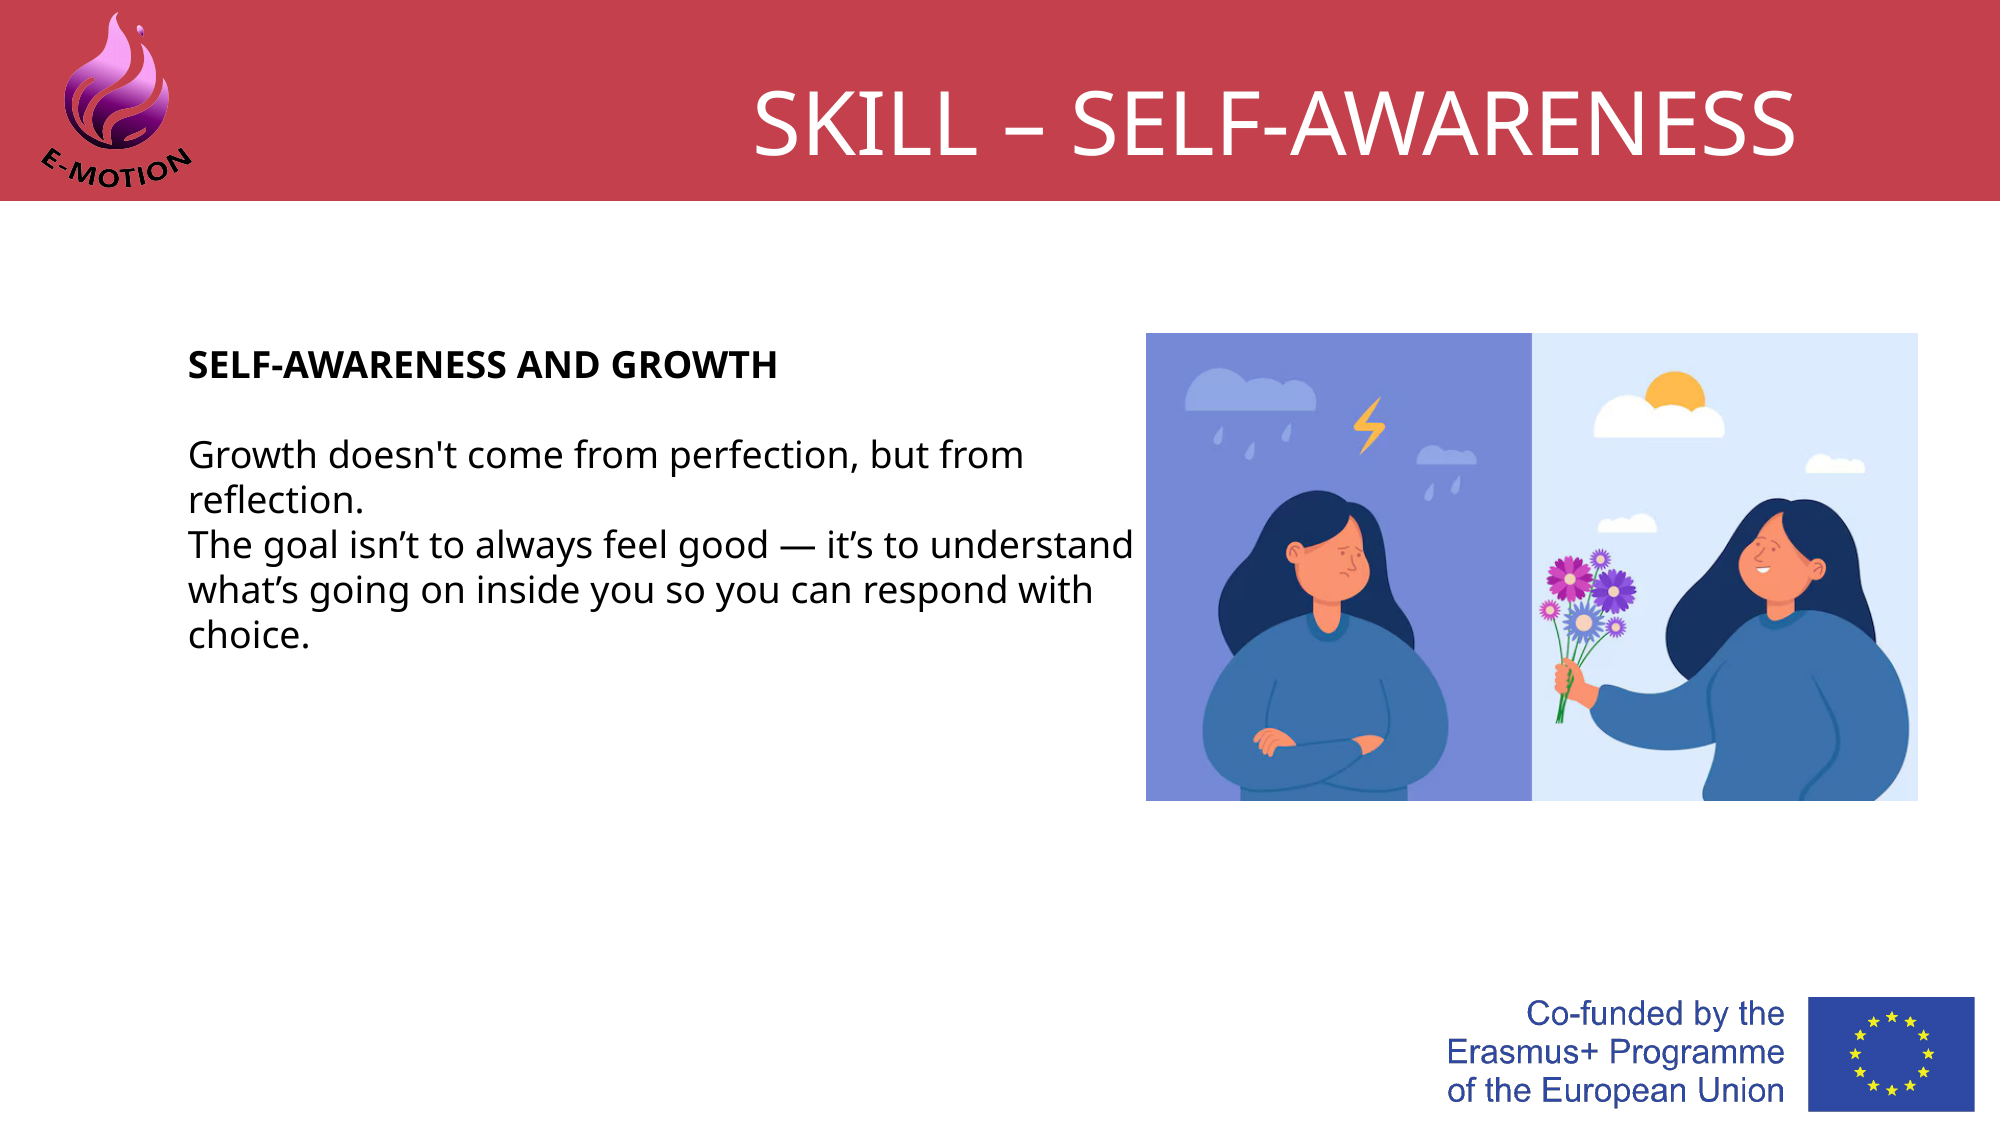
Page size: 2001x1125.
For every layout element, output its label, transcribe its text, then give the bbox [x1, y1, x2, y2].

picture [1146, 333, 1918, 801]
picture [1396, 995, 1975, 1116]
text_box SELF-AWARENESS AND GROWTH Growth doesn't come from perfection, but from reflection. The goal isn’t to always feel good — it’s to understand what’s going on inside you so you can respond with choice. [172, 333, 1145, 664]
picture [0, 0, 253, 247]
text_box SKILL – SELF-AWARENESS [556, 59, 1815, 333]
